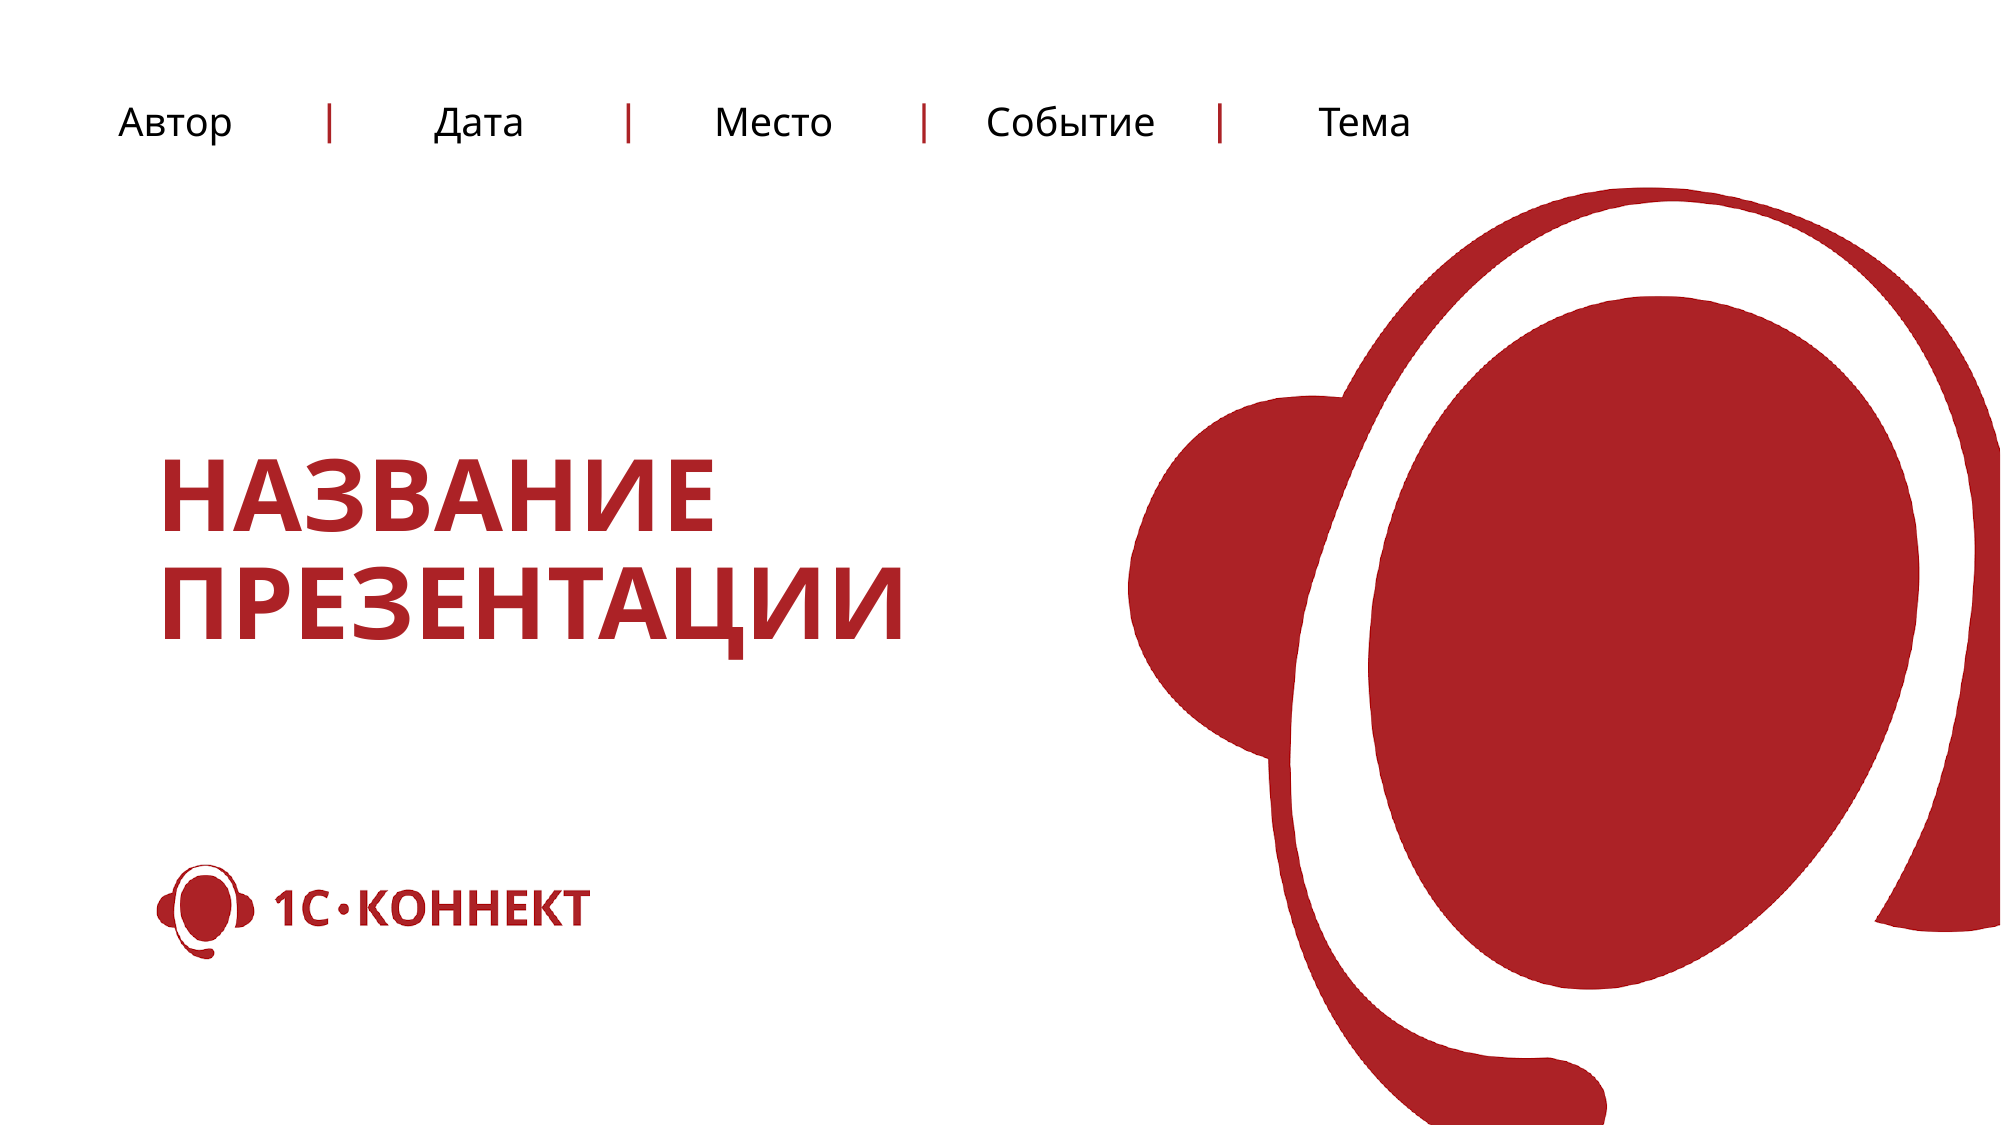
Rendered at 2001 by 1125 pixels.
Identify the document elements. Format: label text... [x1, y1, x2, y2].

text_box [65, 76, 1472, 170]
title НАЗВАНИЕ ПРЕЗЕНТАЦИИ [141, 437, 1103, 736]
picture [0, 0, 2001, 1125]
